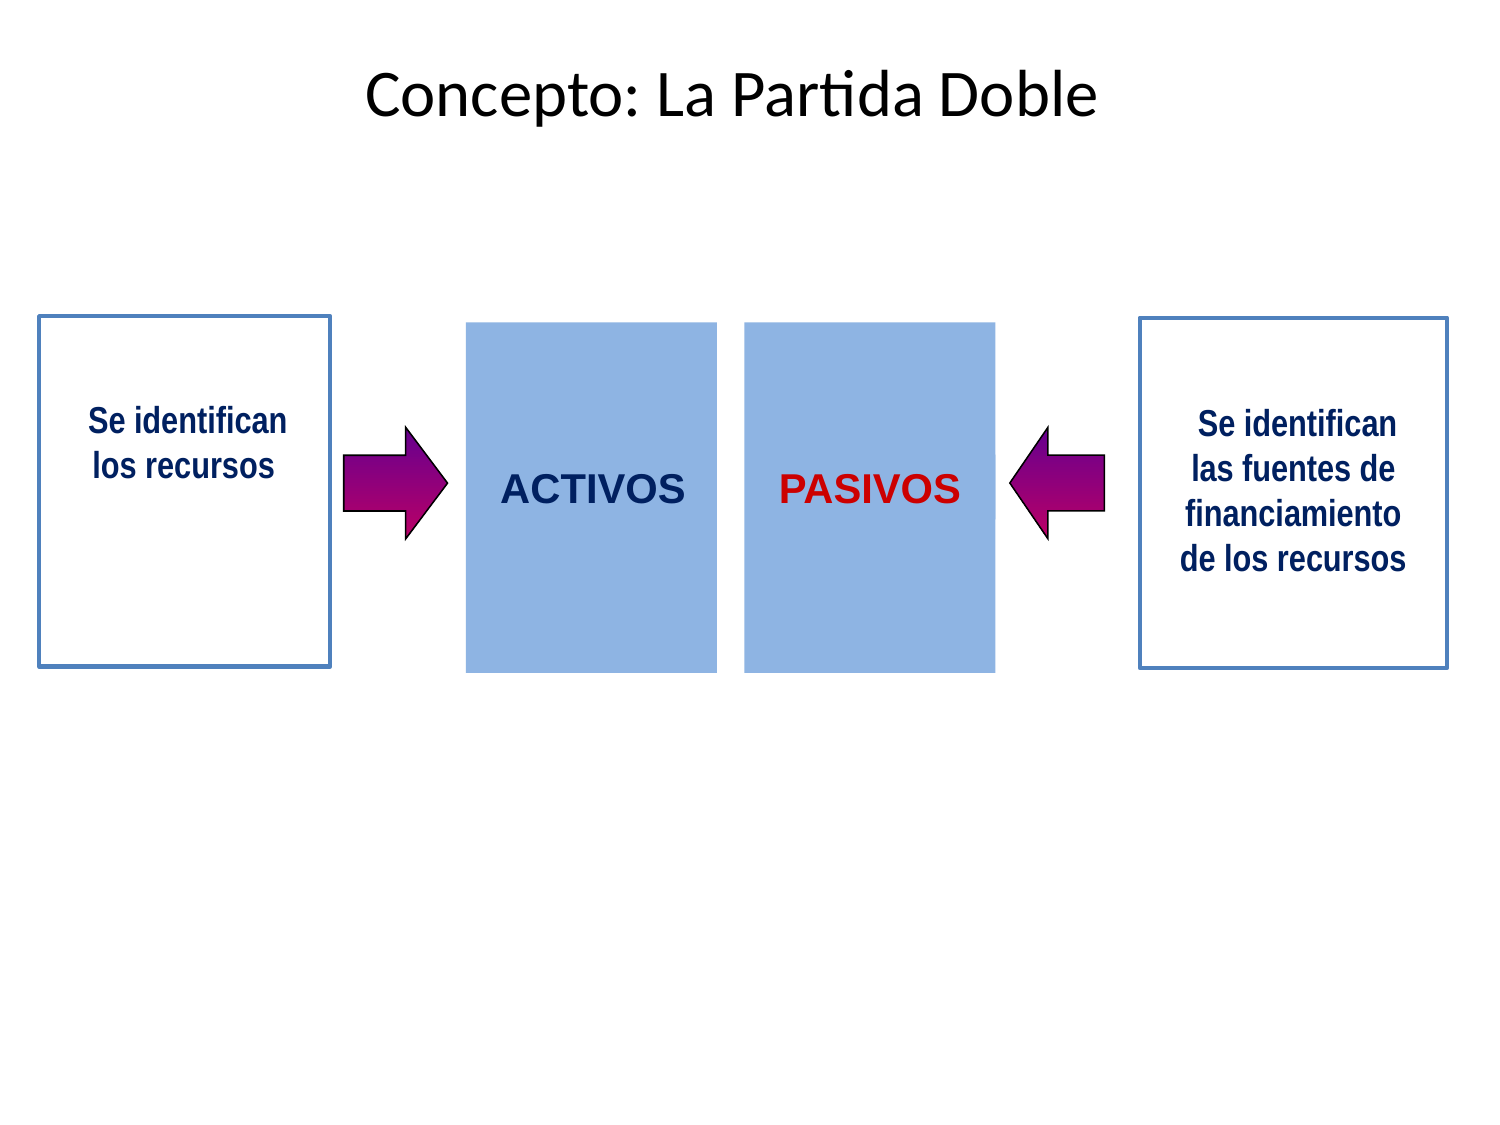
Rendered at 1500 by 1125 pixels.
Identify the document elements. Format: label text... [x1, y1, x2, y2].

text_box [38, 315, 331, 667]
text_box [1139, 317, 1448, 669]
text_box [343, 427, 448, 539]
text_box [1009, 427, 1105, 539]
text_box Concepto: La Partida Doble [123, 42, 1341, 138]
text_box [465, 322, 718, 674]
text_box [744, 322, 996, 674]
